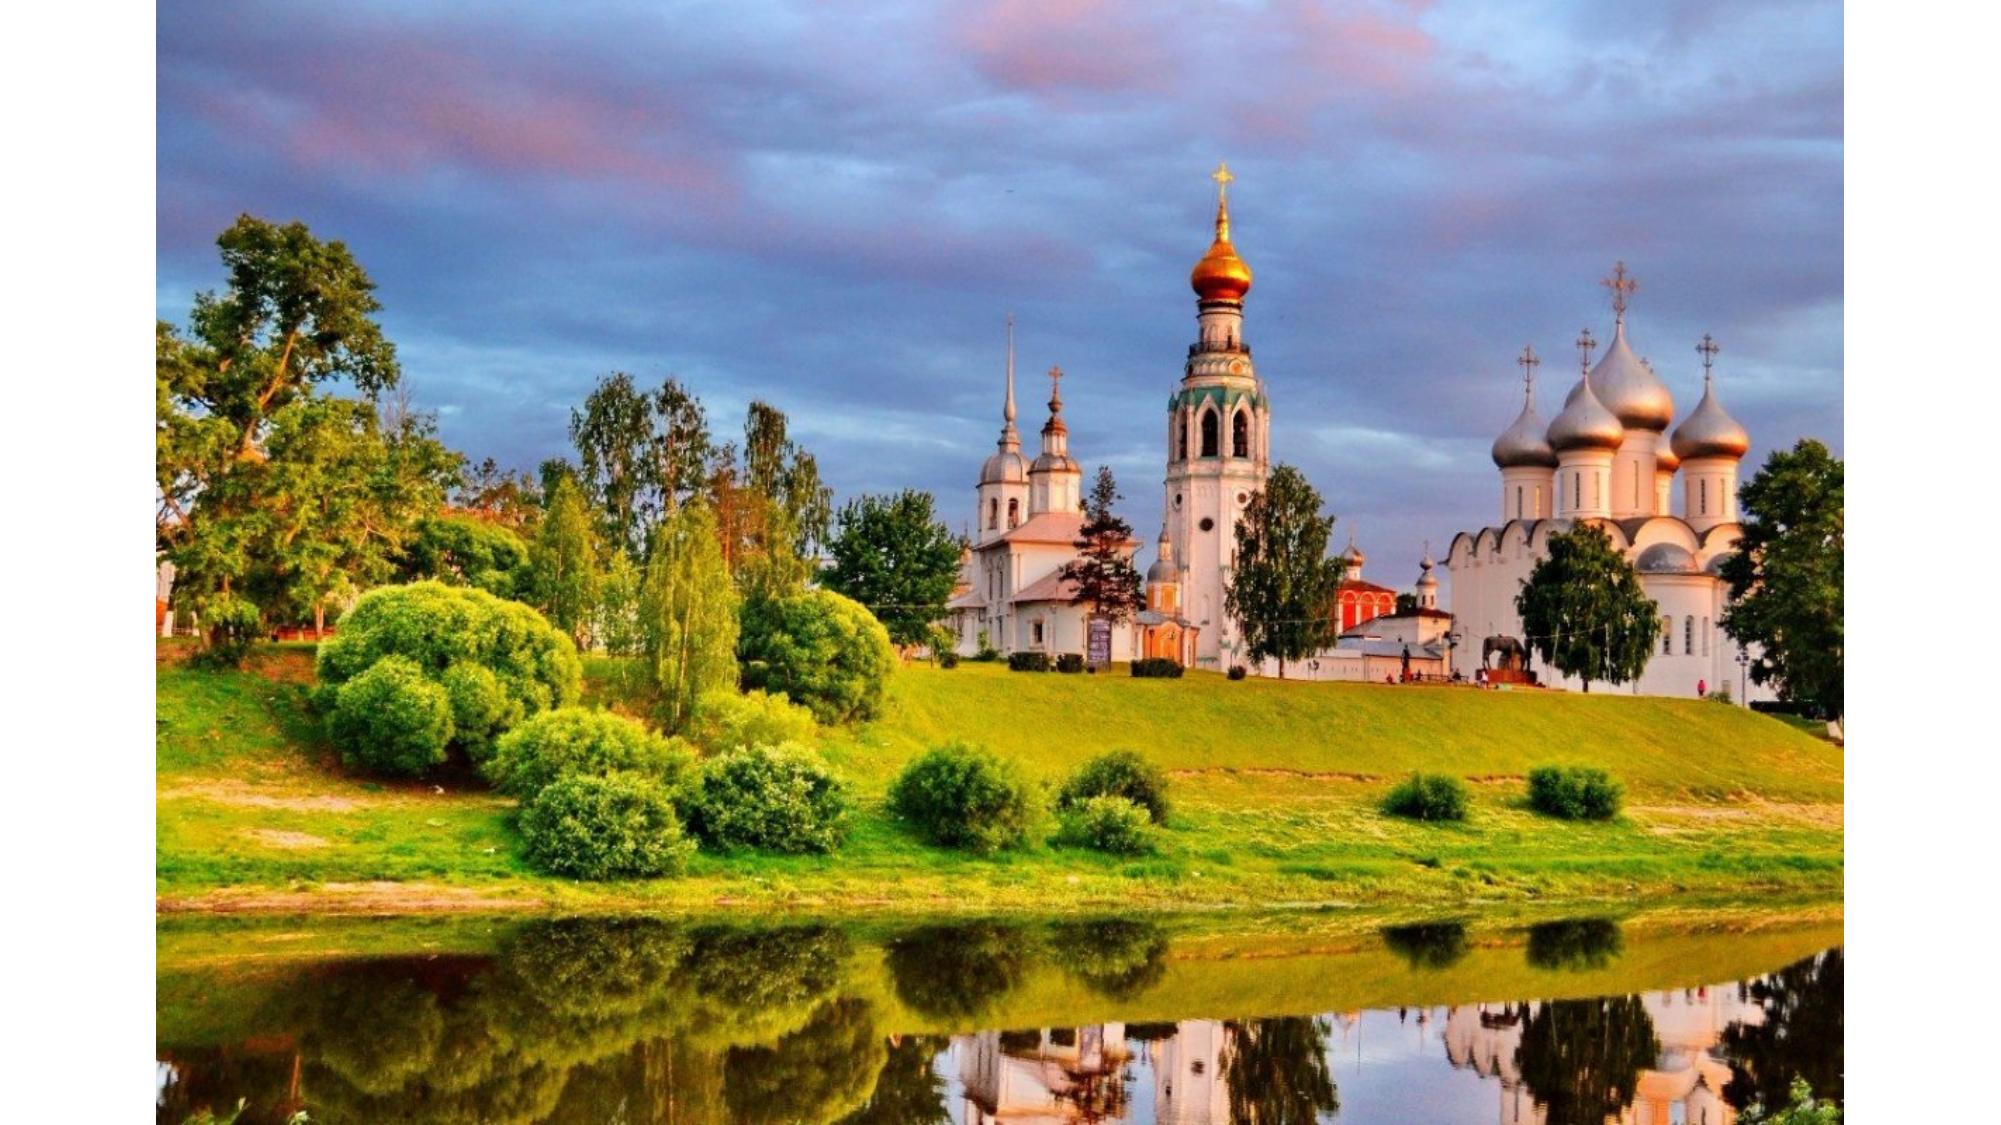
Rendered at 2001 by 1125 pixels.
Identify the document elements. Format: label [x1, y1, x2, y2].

picture [156, 0, 1844, 1125]
